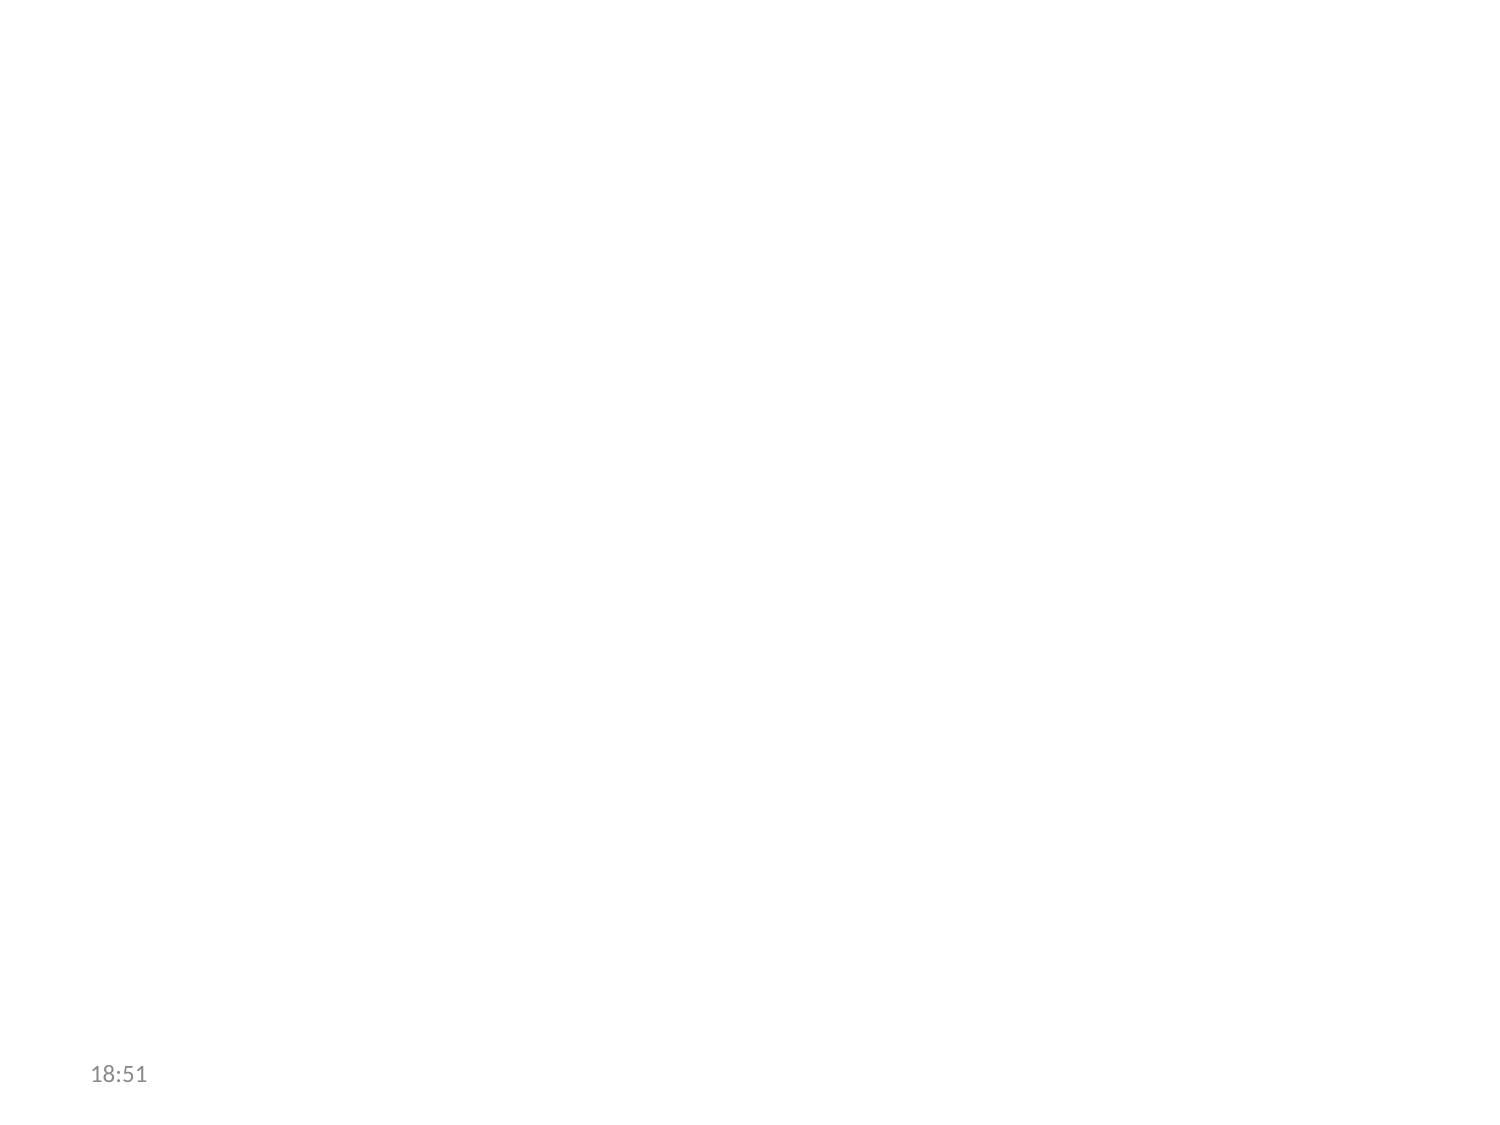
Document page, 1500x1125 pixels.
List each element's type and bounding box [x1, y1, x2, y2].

slide_number [75, 1042, 425, 1103]
